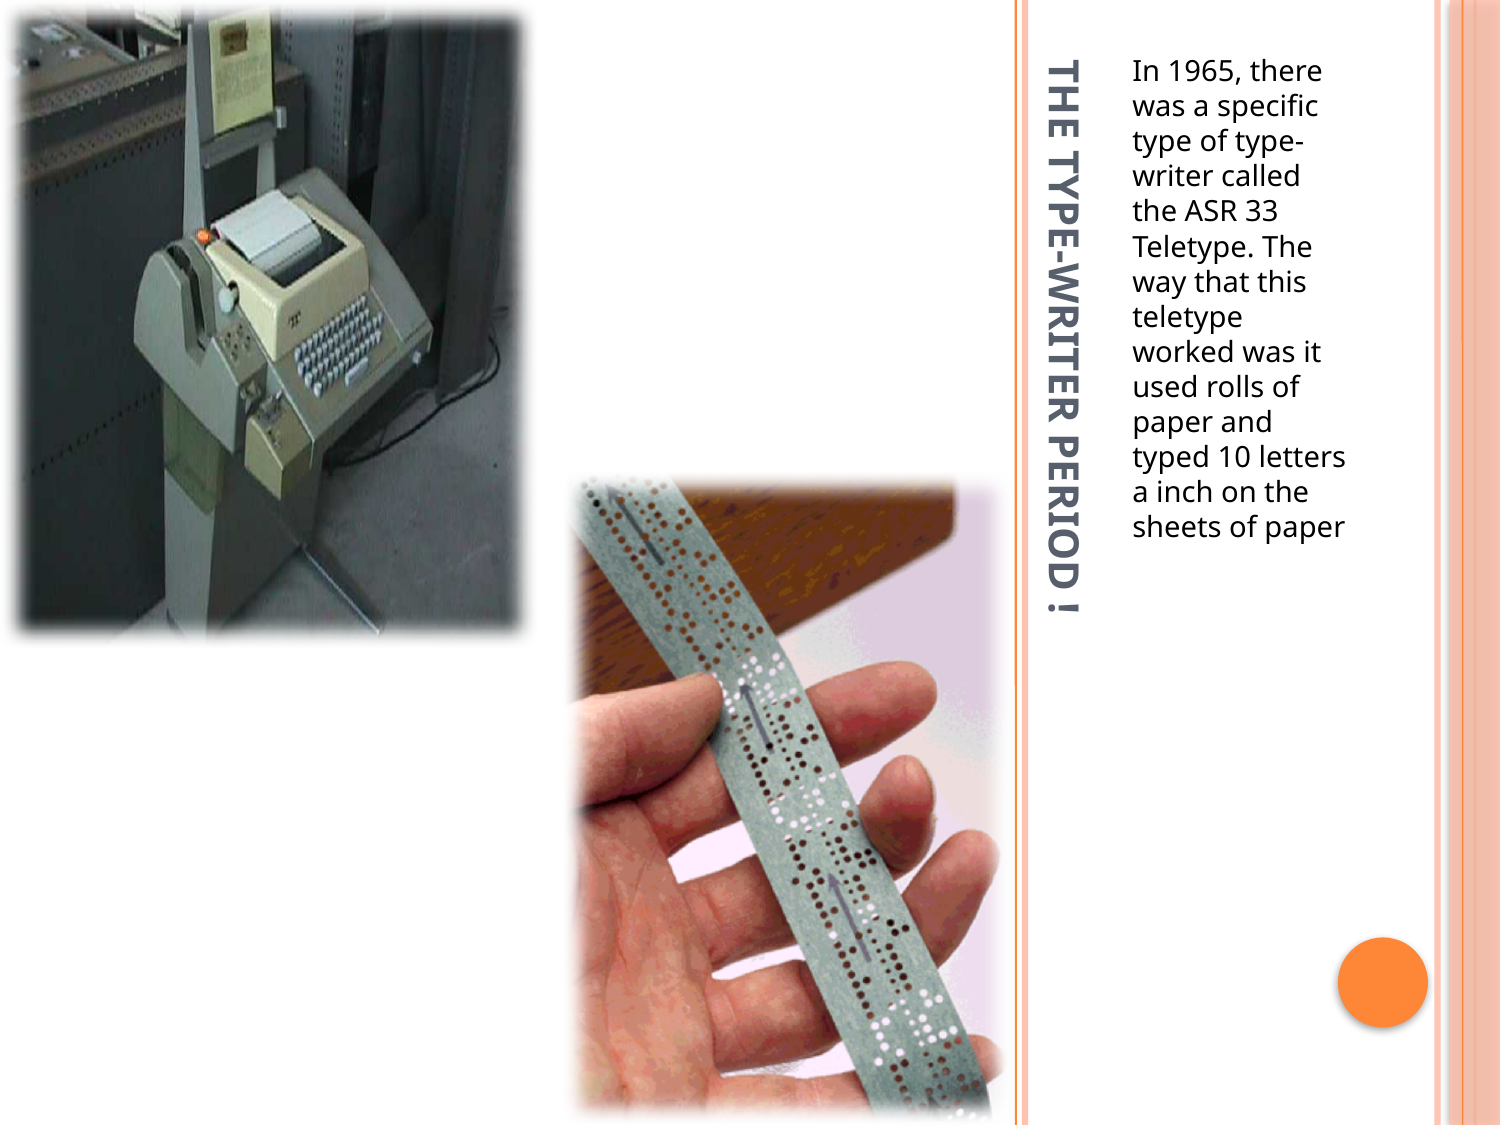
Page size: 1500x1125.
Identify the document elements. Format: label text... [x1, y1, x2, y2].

title The Type-writer period ! [1033, 45, 1109, 1080]
list In 1965, there was a specific type of type-writer called the ASR 33 Teletype. The way that this teletype worked was it used rolls of paper and typed 10 letters a inch on the sheets of paper [1117, 45, 1368, 863]
picture [561, 469, 1013, 1125]
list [0, 0, 538, 651]
